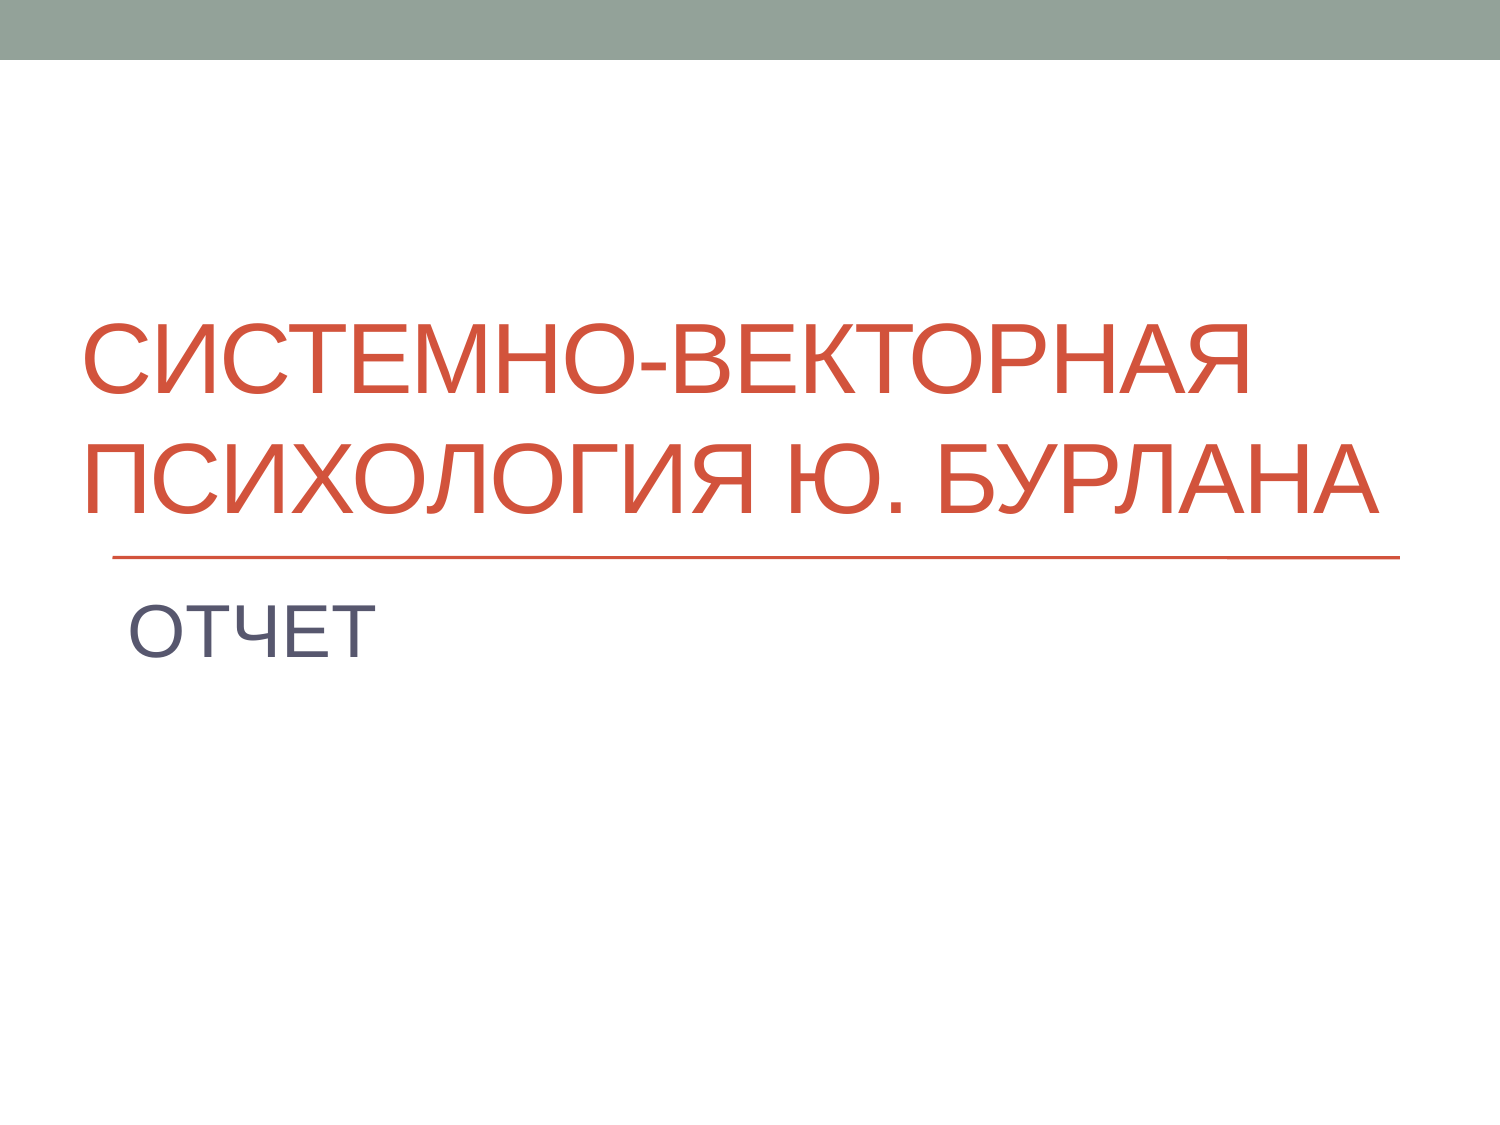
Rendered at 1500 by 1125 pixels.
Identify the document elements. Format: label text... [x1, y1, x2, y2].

subtitle ОТЧЕТ [112, 575, 1163, 863]
title СИСТЕМНО-ВЕКТОРНАЯ ПСИХОЛОГИЯ ю. бУРЛАНА [64, 224, 1447, 542]
